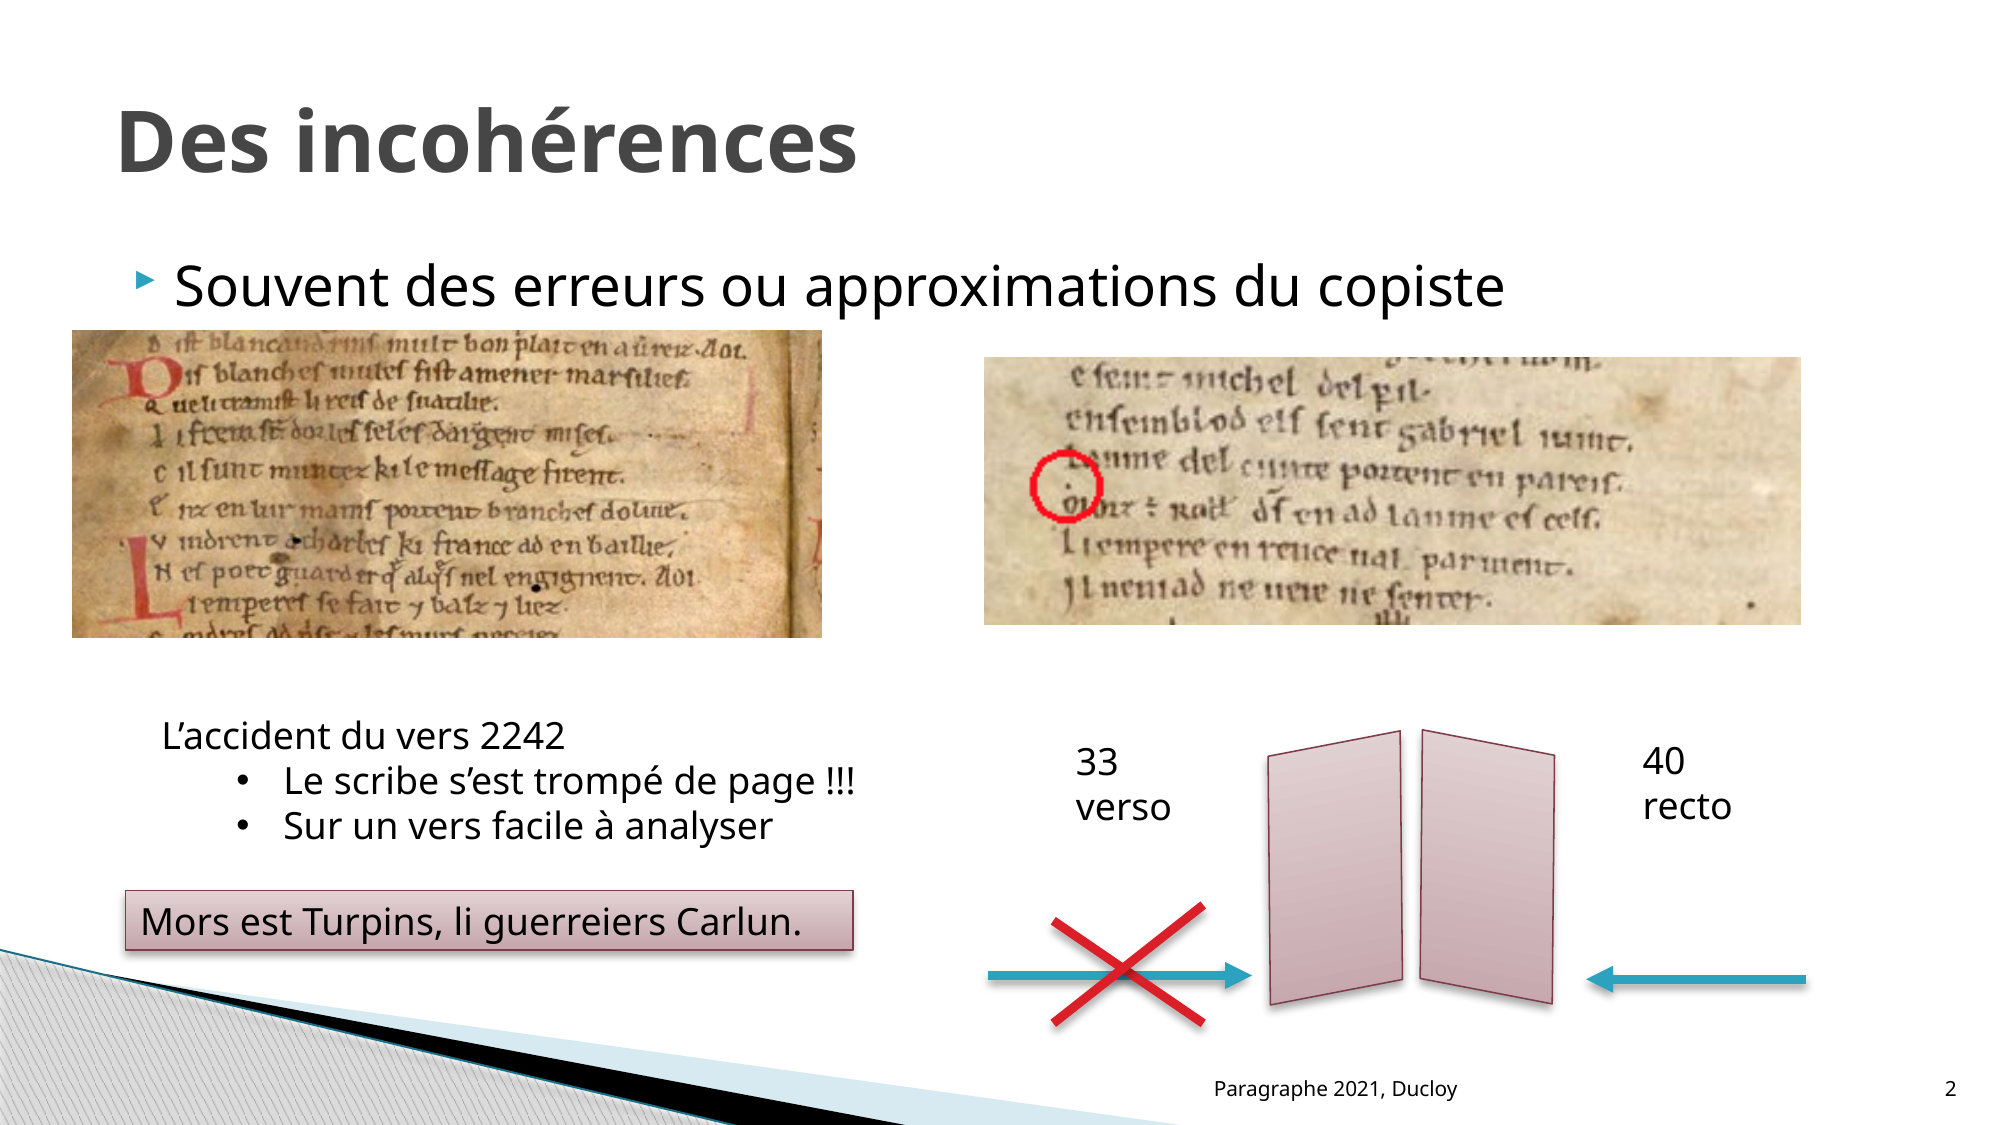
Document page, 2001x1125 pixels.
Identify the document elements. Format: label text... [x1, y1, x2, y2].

text_box [1267, 730, 1404, 1006]
text_box Mors est Turpins, li guerreiers Carlun. [125, 890, 854, 951]
footer Paragraphe 2021, Ducloy [957, 1051, 1473, 1112]
text_box L’accident du vers 2242 Le scribe s’est trompé de page !!! Sur un vers facile à analyser [146, 704, 872, 855]
slide_number 2 [1891, 1051, 1972, 1112]
text_box [1419, 729, 1556, 1005]
picture [984, 356, 1801, 625]
title Des incohérences [99, 45, 1900, 233]
list Souvent des erreurs ou approximations du copiste [99, 242, 1900, 335]
text_box 33 verso [1061, 730, 1188, 836]
text_box 40 recto [1627, 729, 1748, 835]
picture [71, 329, 822, 638]
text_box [1052, 904, 1204, 1024]
